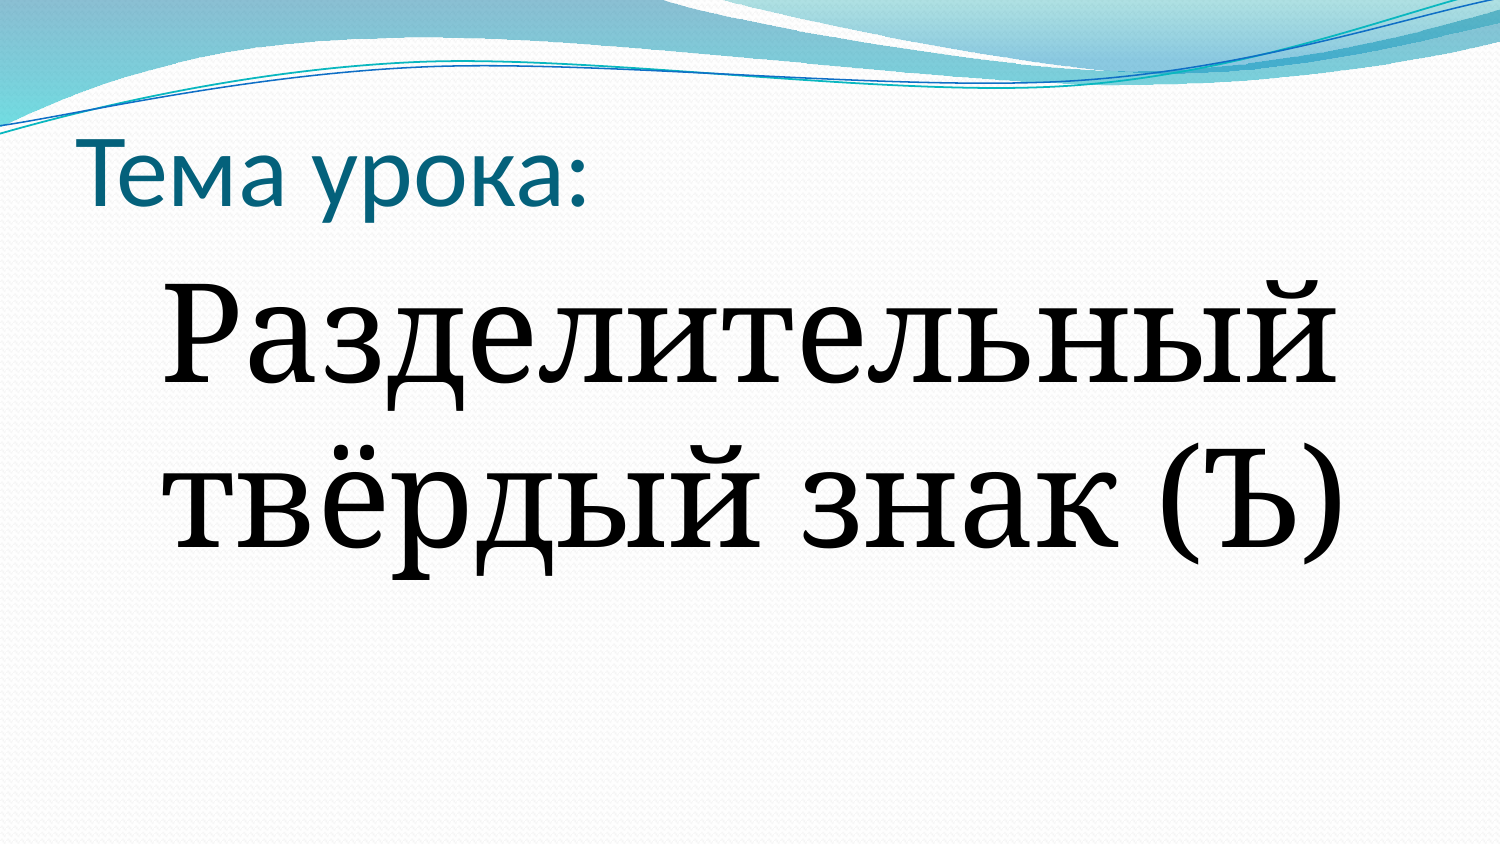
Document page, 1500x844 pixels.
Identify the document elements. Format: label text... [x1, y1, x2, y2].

title Тема урока: [75, 86, 1425, 228]
list Разделительный твёрдый знак (Ъ) [75, 238, 1425, 779]
